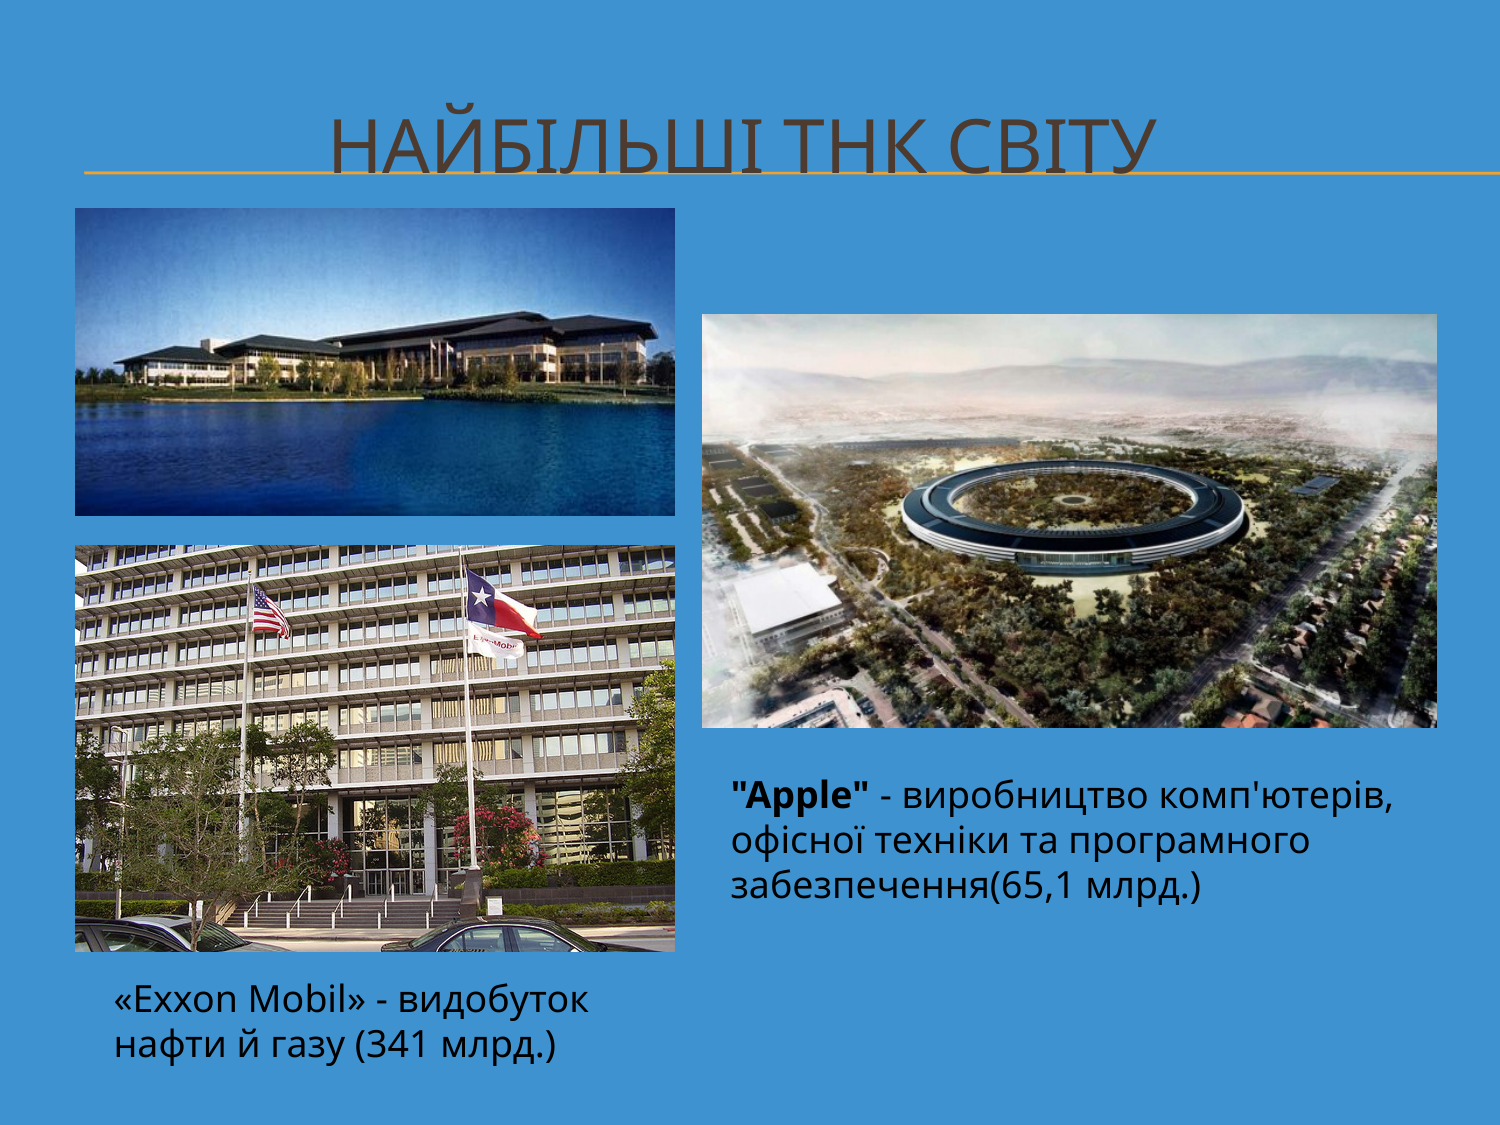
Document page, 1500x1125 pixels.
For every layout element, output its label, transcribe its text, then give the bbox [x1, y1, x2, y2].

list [74, 207, 676, 516]
title Найбільші ТНК світу [49, 75, 1475, 213]
picture [702, 314, 1437, 729]
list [74, 544, 676, 953]
text_box "Apple" - виробництво комп'ютерів, офісної техніки та програмного забезпечення(65,1 млрд.) [715, 763, 1437, 913]
text_box «Exxon Mobil» - видобуток нафти й газу (341 млрд.) [98, 967, 678, 1118]
